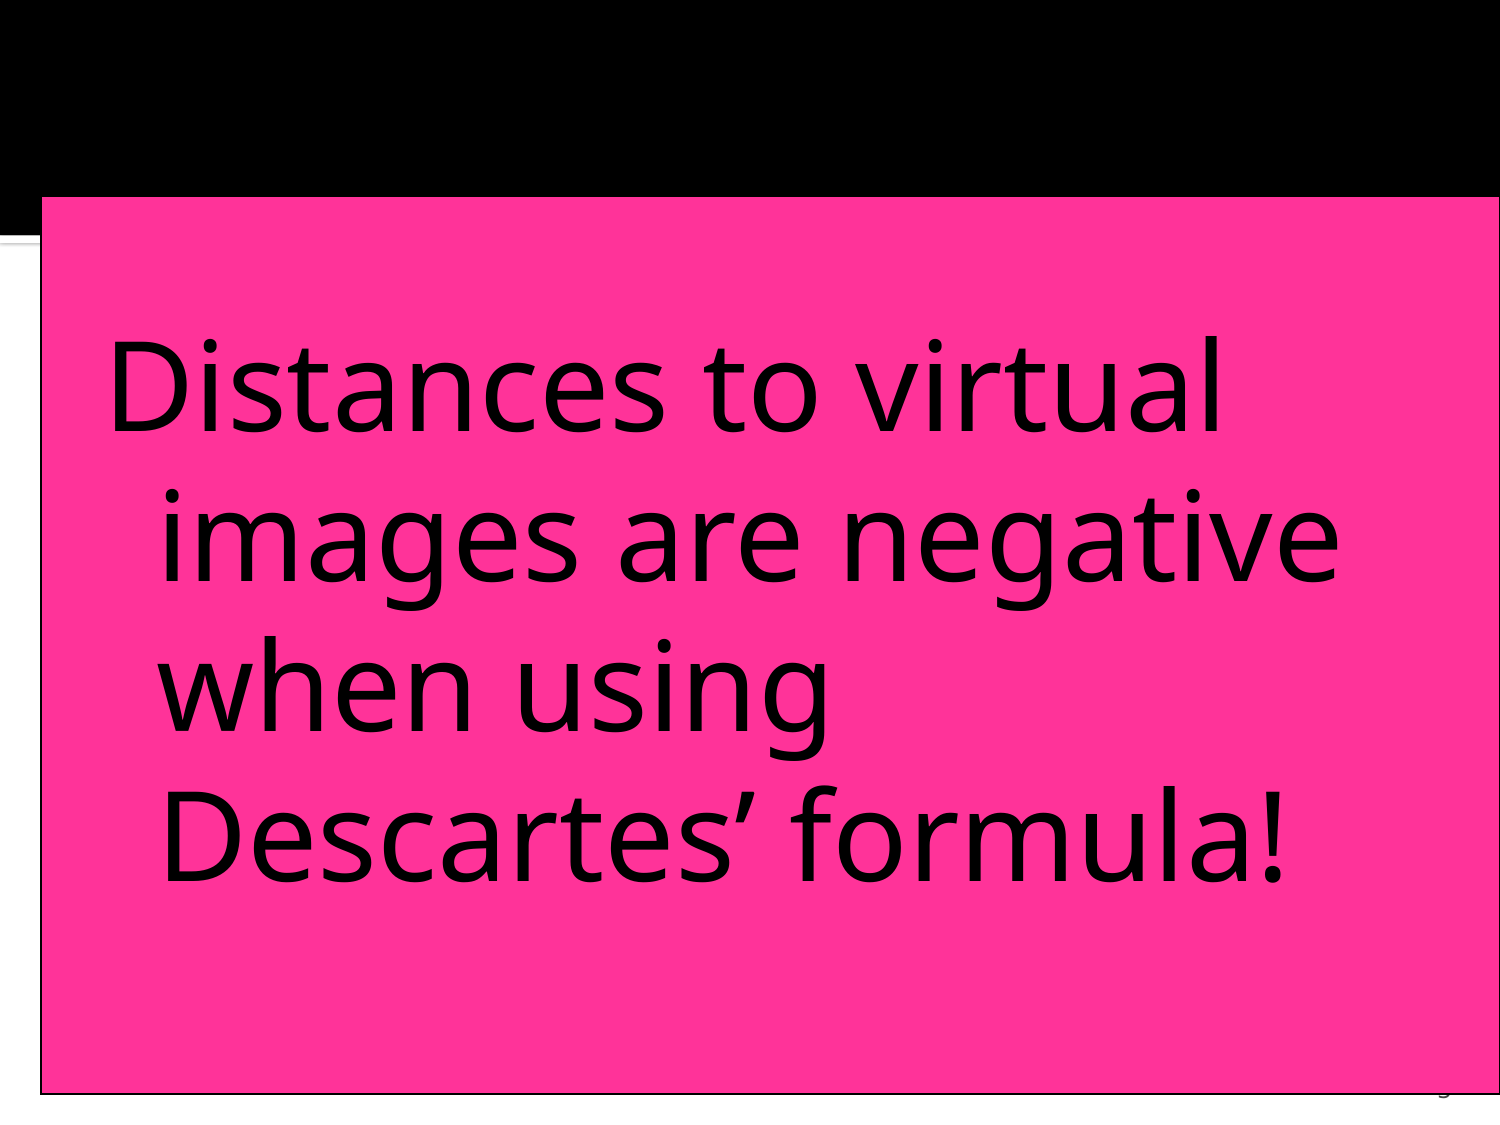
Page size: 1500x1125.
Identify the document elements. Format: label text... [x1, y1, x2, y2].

text_box [41, 196, 1500, 1094]
slide_number 5 [1345, 1094, 1467, 1108]
list Distances to virtual images are negative when using Descartes’ formula! [75, 291, 1425, 1050]
